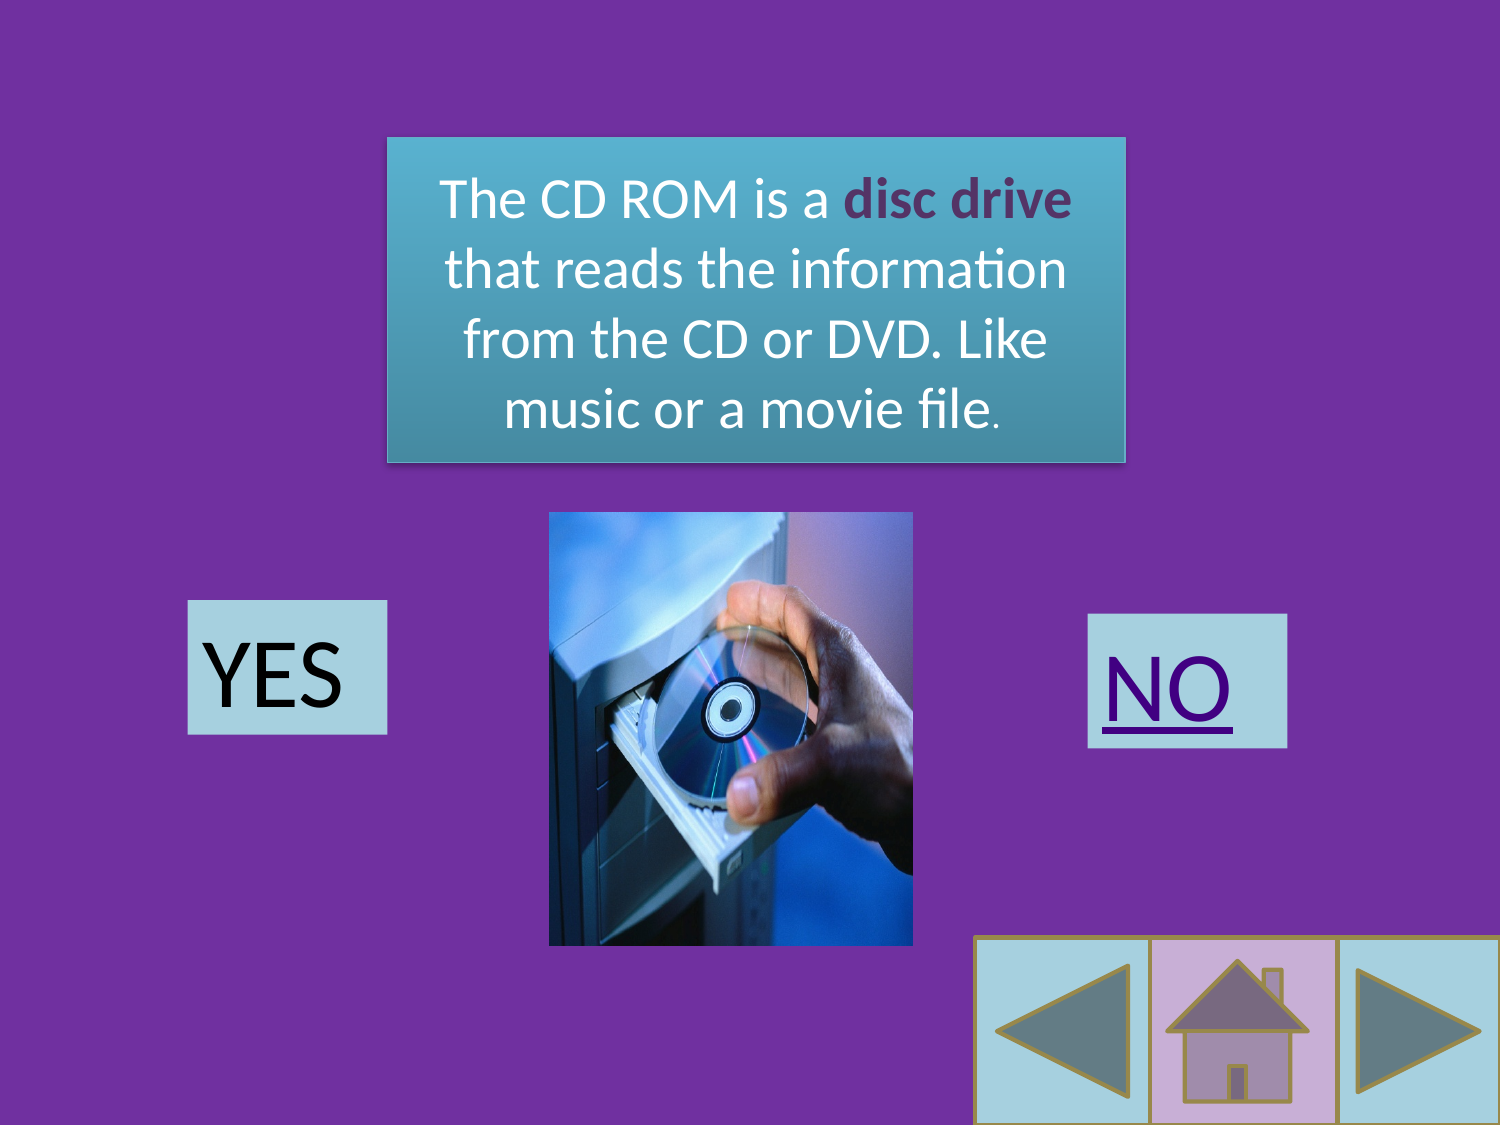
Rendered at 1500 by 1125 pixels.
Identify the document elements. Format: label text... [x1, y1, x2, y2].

picture [549, 512, 913, 946]
text_box [973, 935, 1152, 1125]
text_box The CD ROM is a disc drive that reads the information from the CD or DVD. Like music or a movie file. [387, 137, 1126, 463]
text_box [1335, 935, 1500, 1125]
text_box NO [1087, 613, 1288, 749]
text_box YES [187, 600, 388, 735]
text_box [1152, 935, 1335, 1125]
